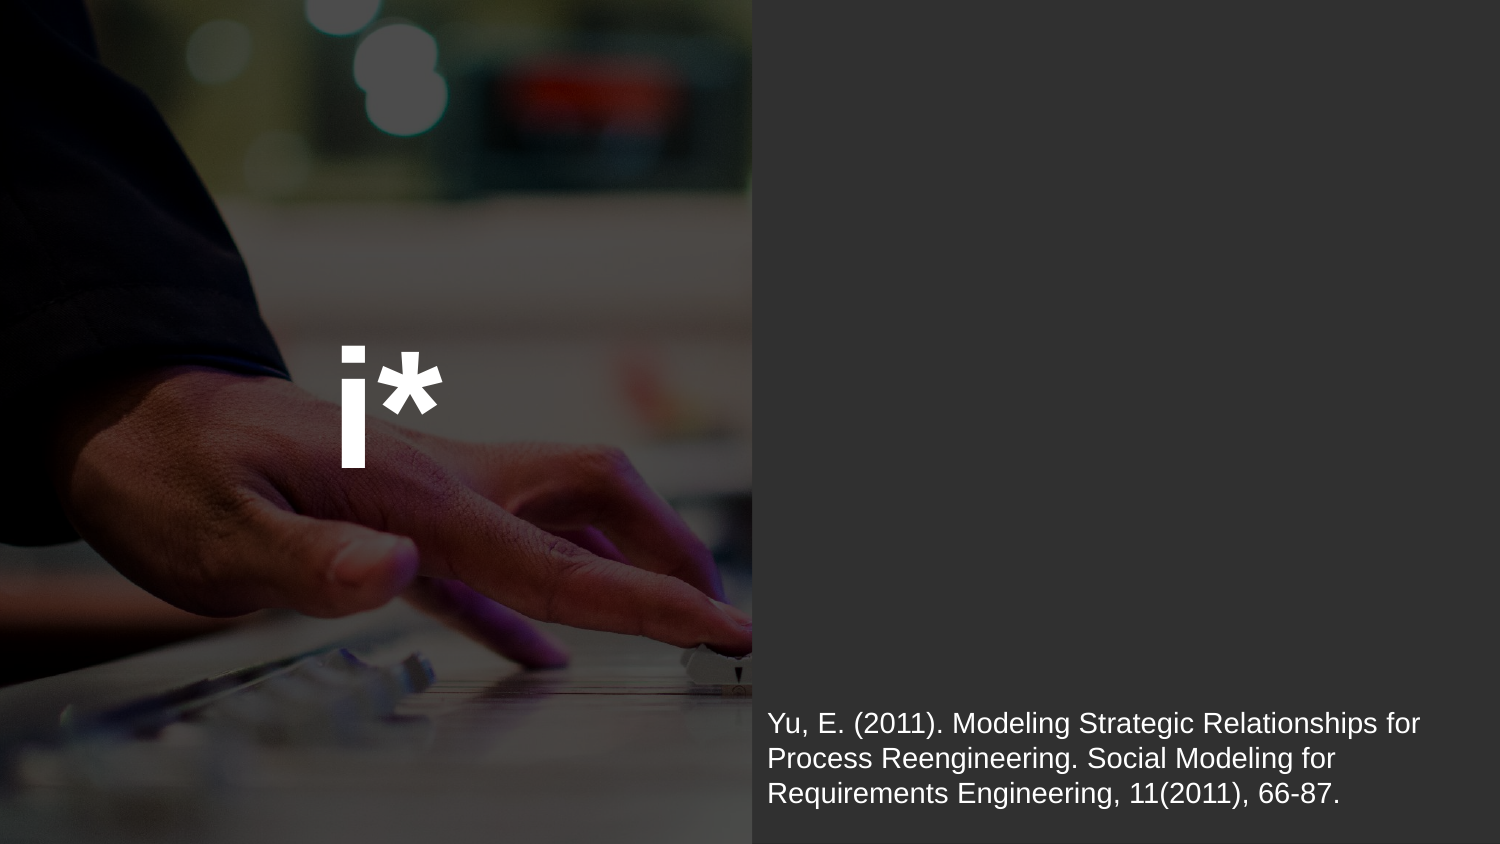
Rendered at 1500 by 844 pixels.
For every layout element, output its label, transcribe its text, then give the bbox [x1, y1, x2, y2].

text_box Yu, E. (2011). Modeling Strategic Relationships for Process Reengineering. Social Modeling for Requirements Engineering, 11(2011), 66-87. [757, 688, 1500, 842]
picture [0, 0, 753, 844]
